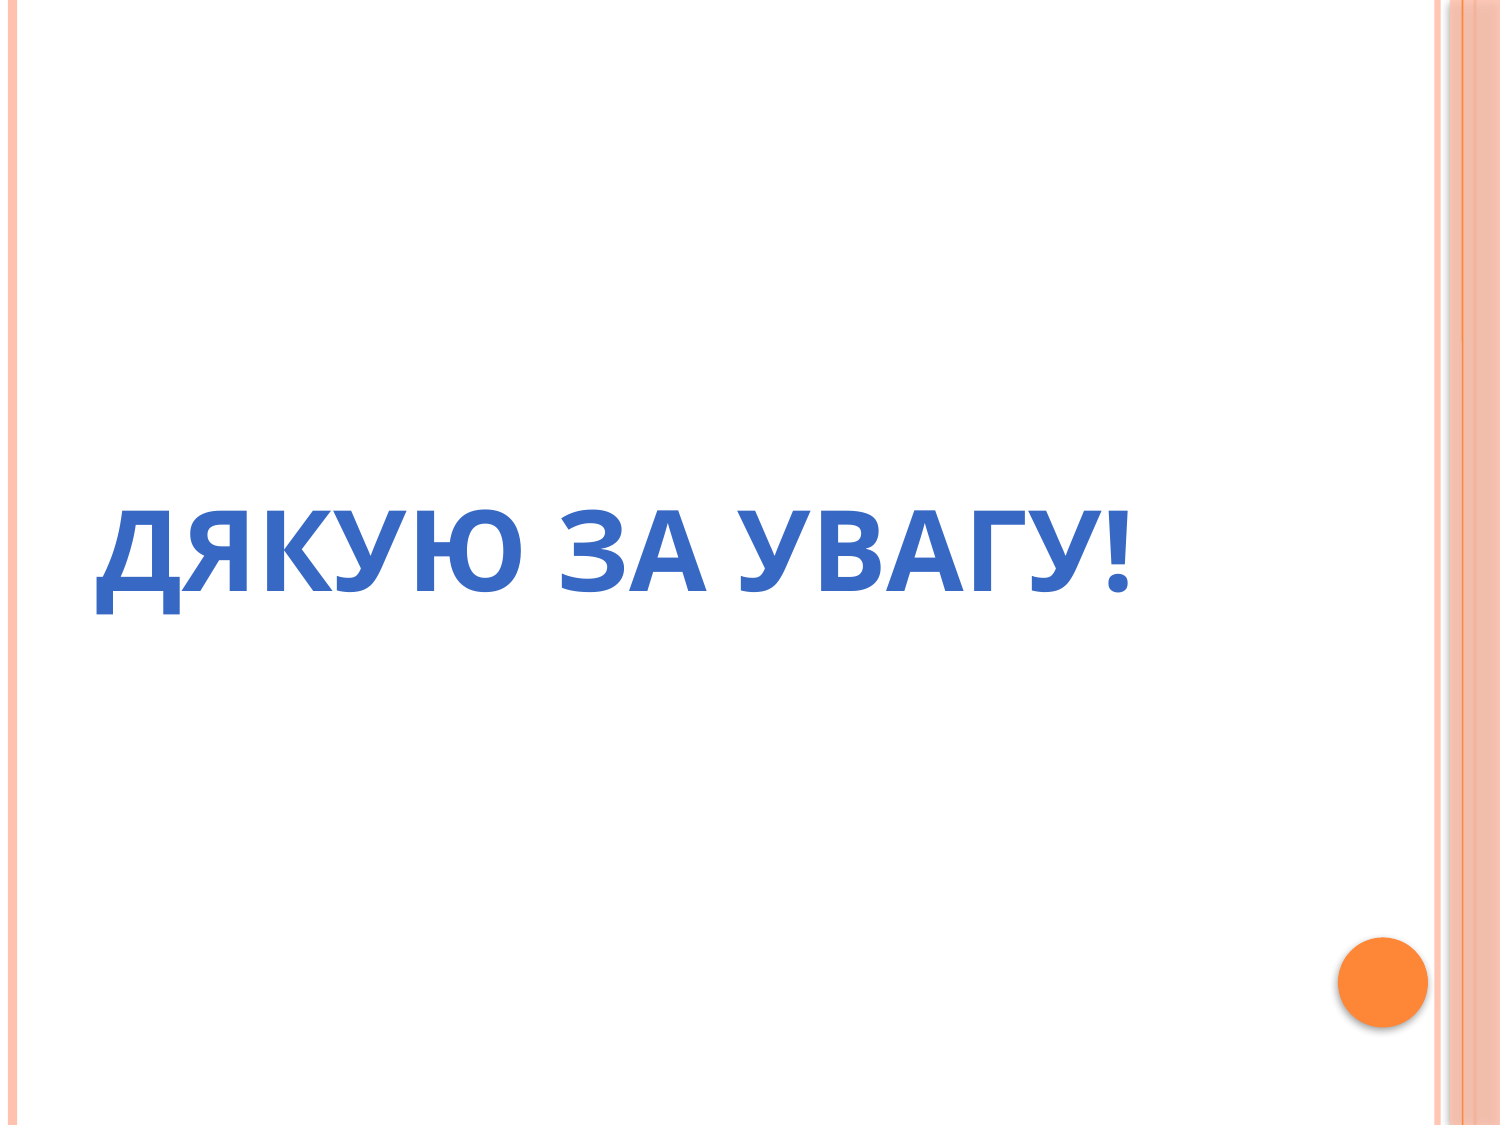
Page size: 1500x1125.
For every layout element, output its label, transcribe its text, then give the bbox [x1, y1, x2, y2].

title Дякую за увагу! [82, 433, 1432, 622]
